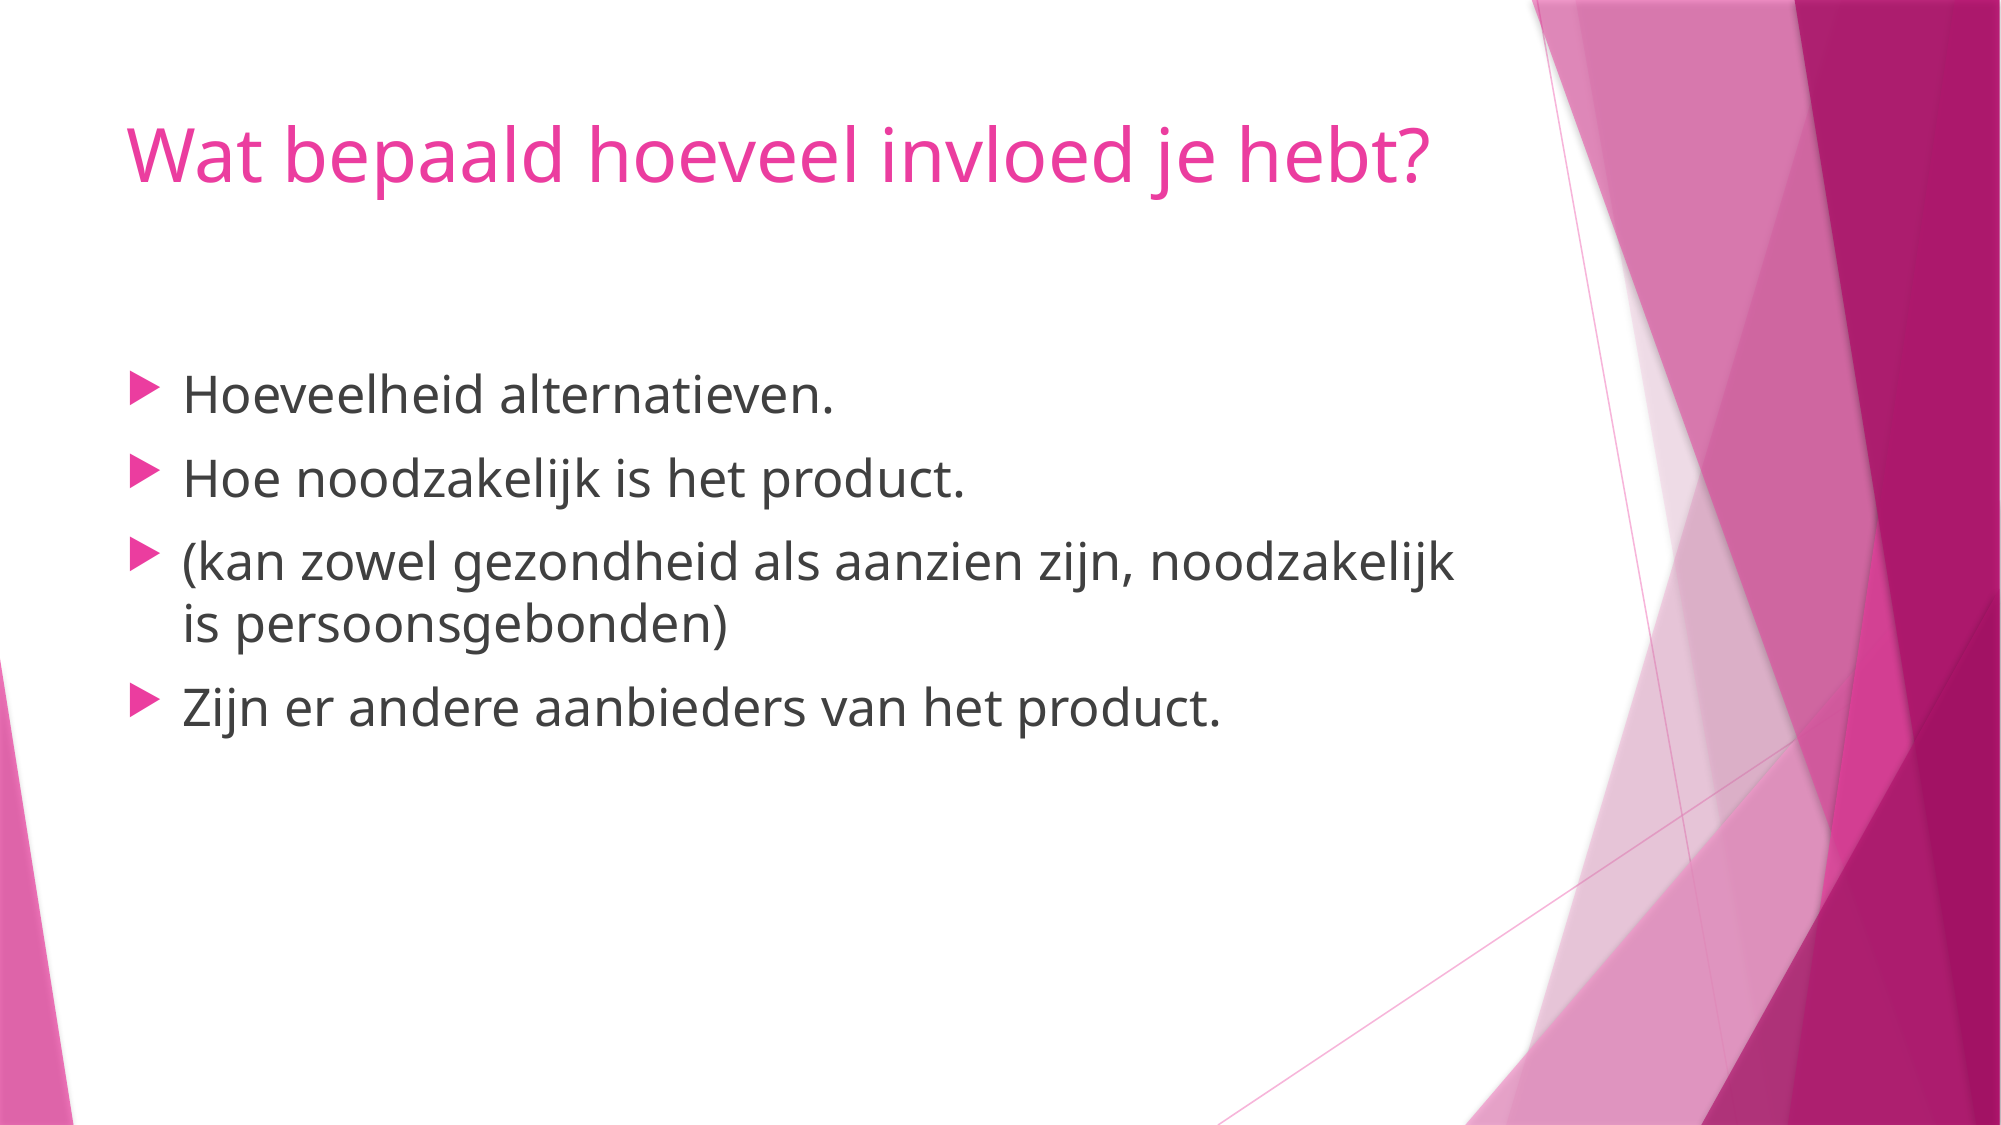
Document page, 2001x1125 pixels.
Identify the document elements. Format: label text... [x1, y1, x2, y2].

list Hoeveelheid alternatieven. Hoe noodzakelijk is het product. (kan zowel gezondheid als aanzien zijn, noodzakelijk is persoonsgebonden) Zijn er andere aanbieders van het product. [111, 354, 1522, 992]
title Wat bepaald hoeveel invloed je hebt? [111, 99, 1522, 317]
